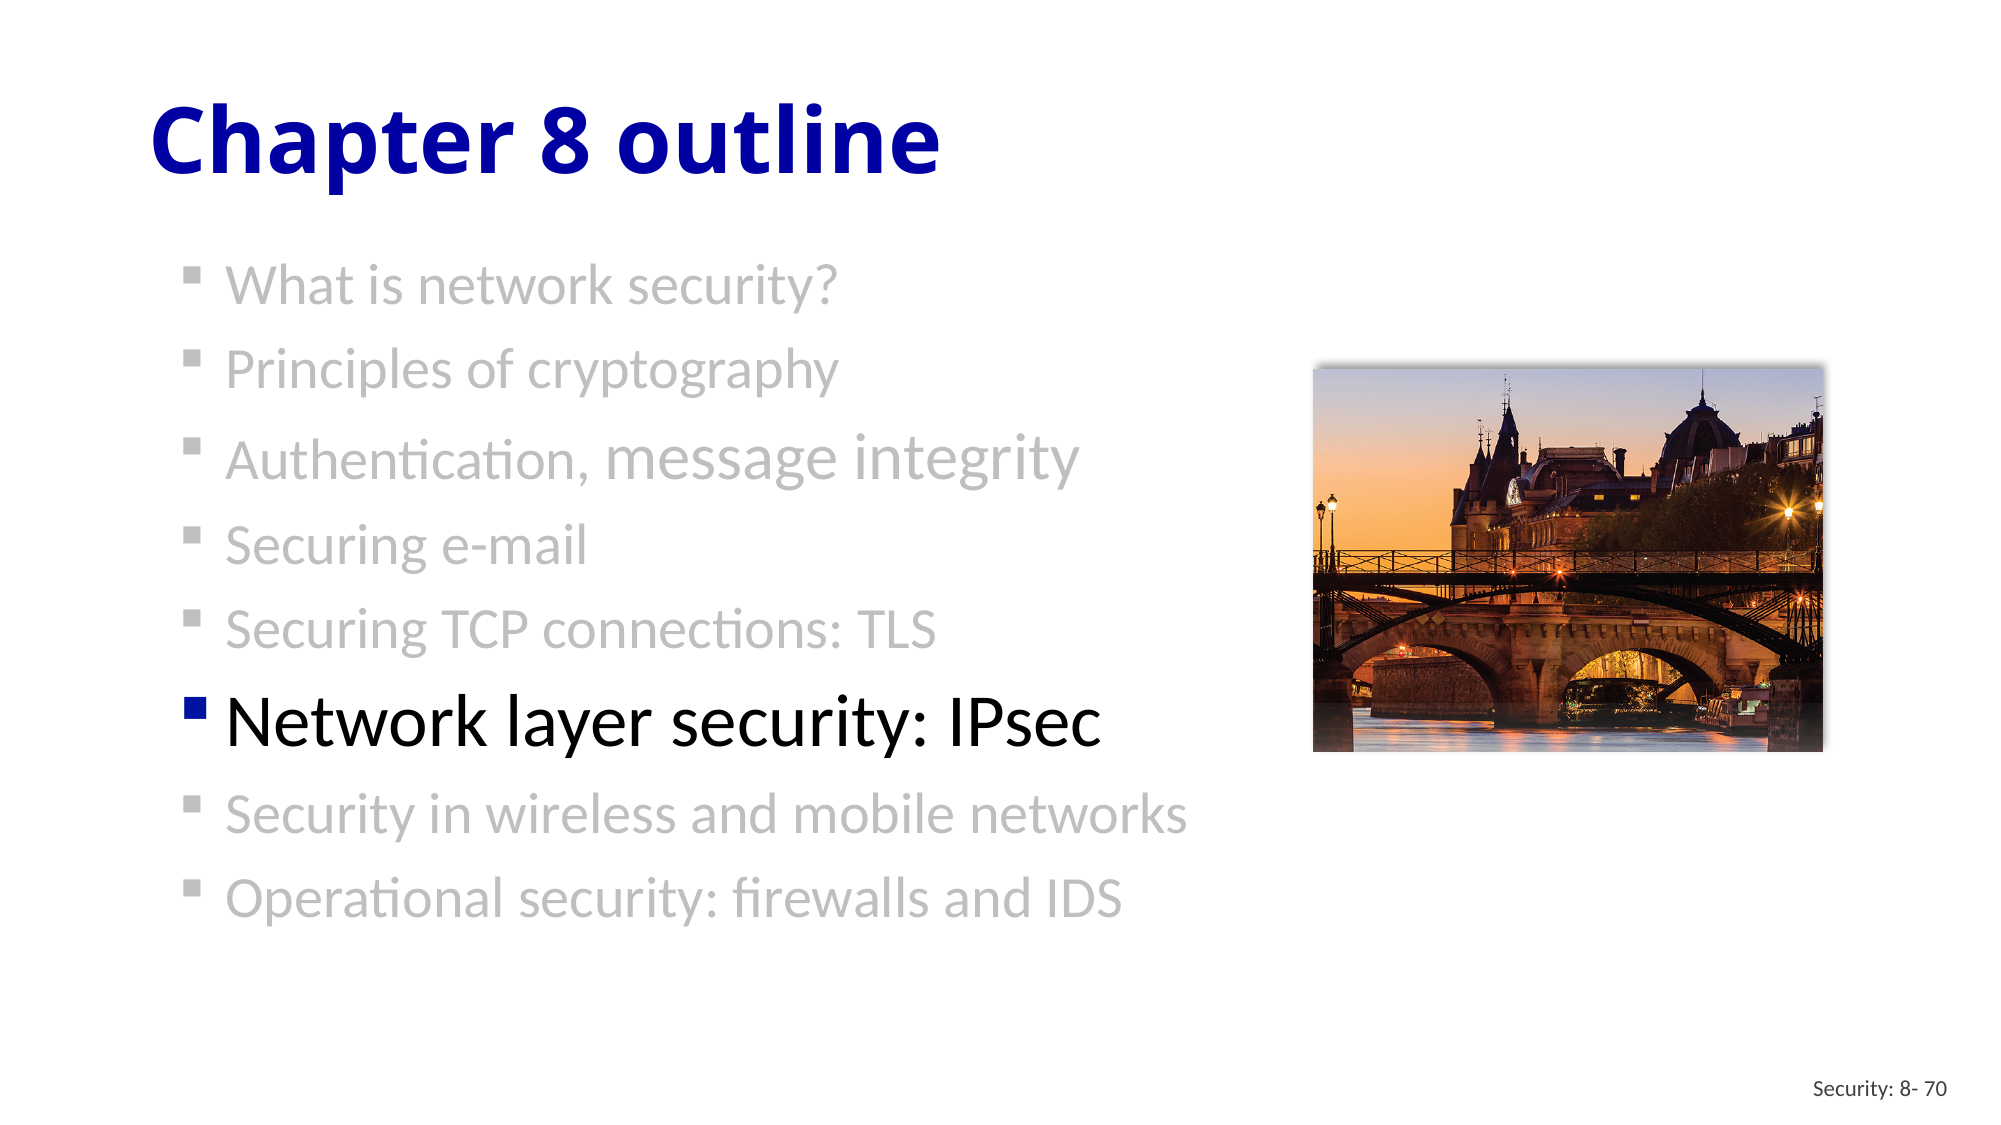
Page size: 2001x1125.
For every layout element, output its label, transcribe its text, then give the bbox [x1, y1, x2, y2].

picture [1313, 369, 1823, 752]
text_box What is network security? Principles of cryptography Authentication, message integrity Securing e-mail Securing TCP connections: TLS Network layer security: IPsec Security in wireless and mobile networks Operational security: firewalls and IDS [152, 246, 1428, 1010]
title Chapter 8 outline [133, 70, 1859, 218]
slide_number Security: 8- 70 [1512, 1056, 1963, 1117]
